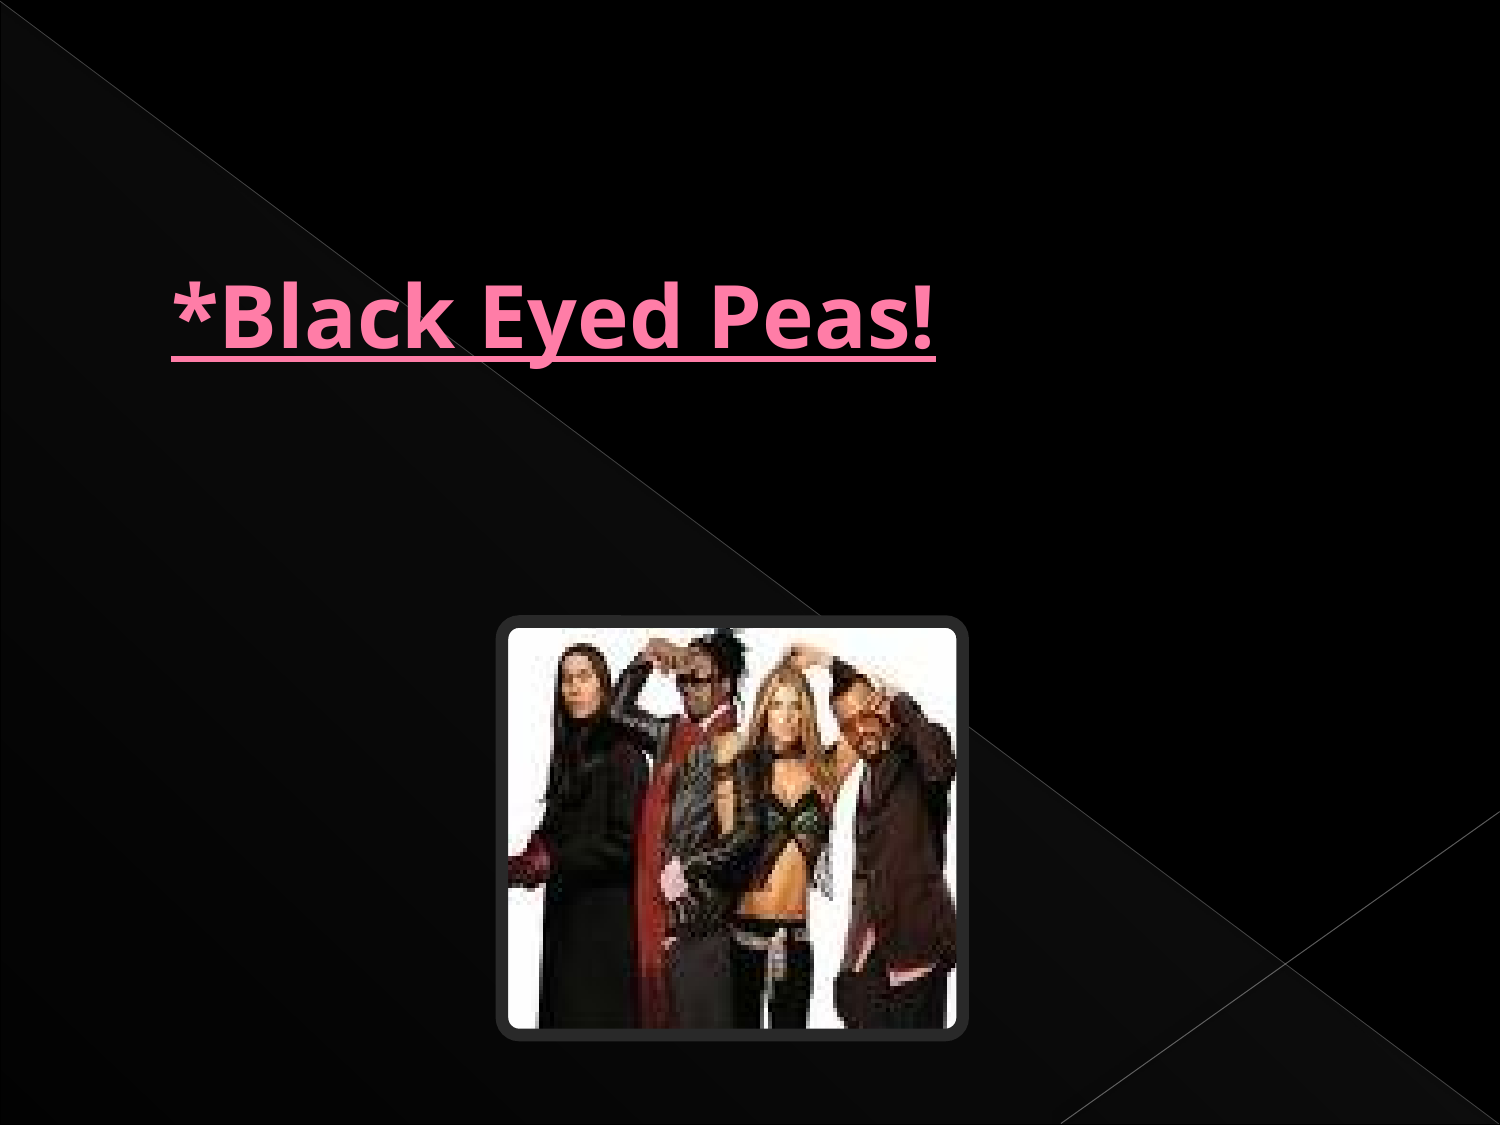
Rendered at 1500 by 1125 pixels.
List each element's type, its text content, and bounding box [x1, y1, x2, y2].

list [501, 621, 963, 1036]
title *Black Eyed Peas! [76, 42, 1427, 585]
